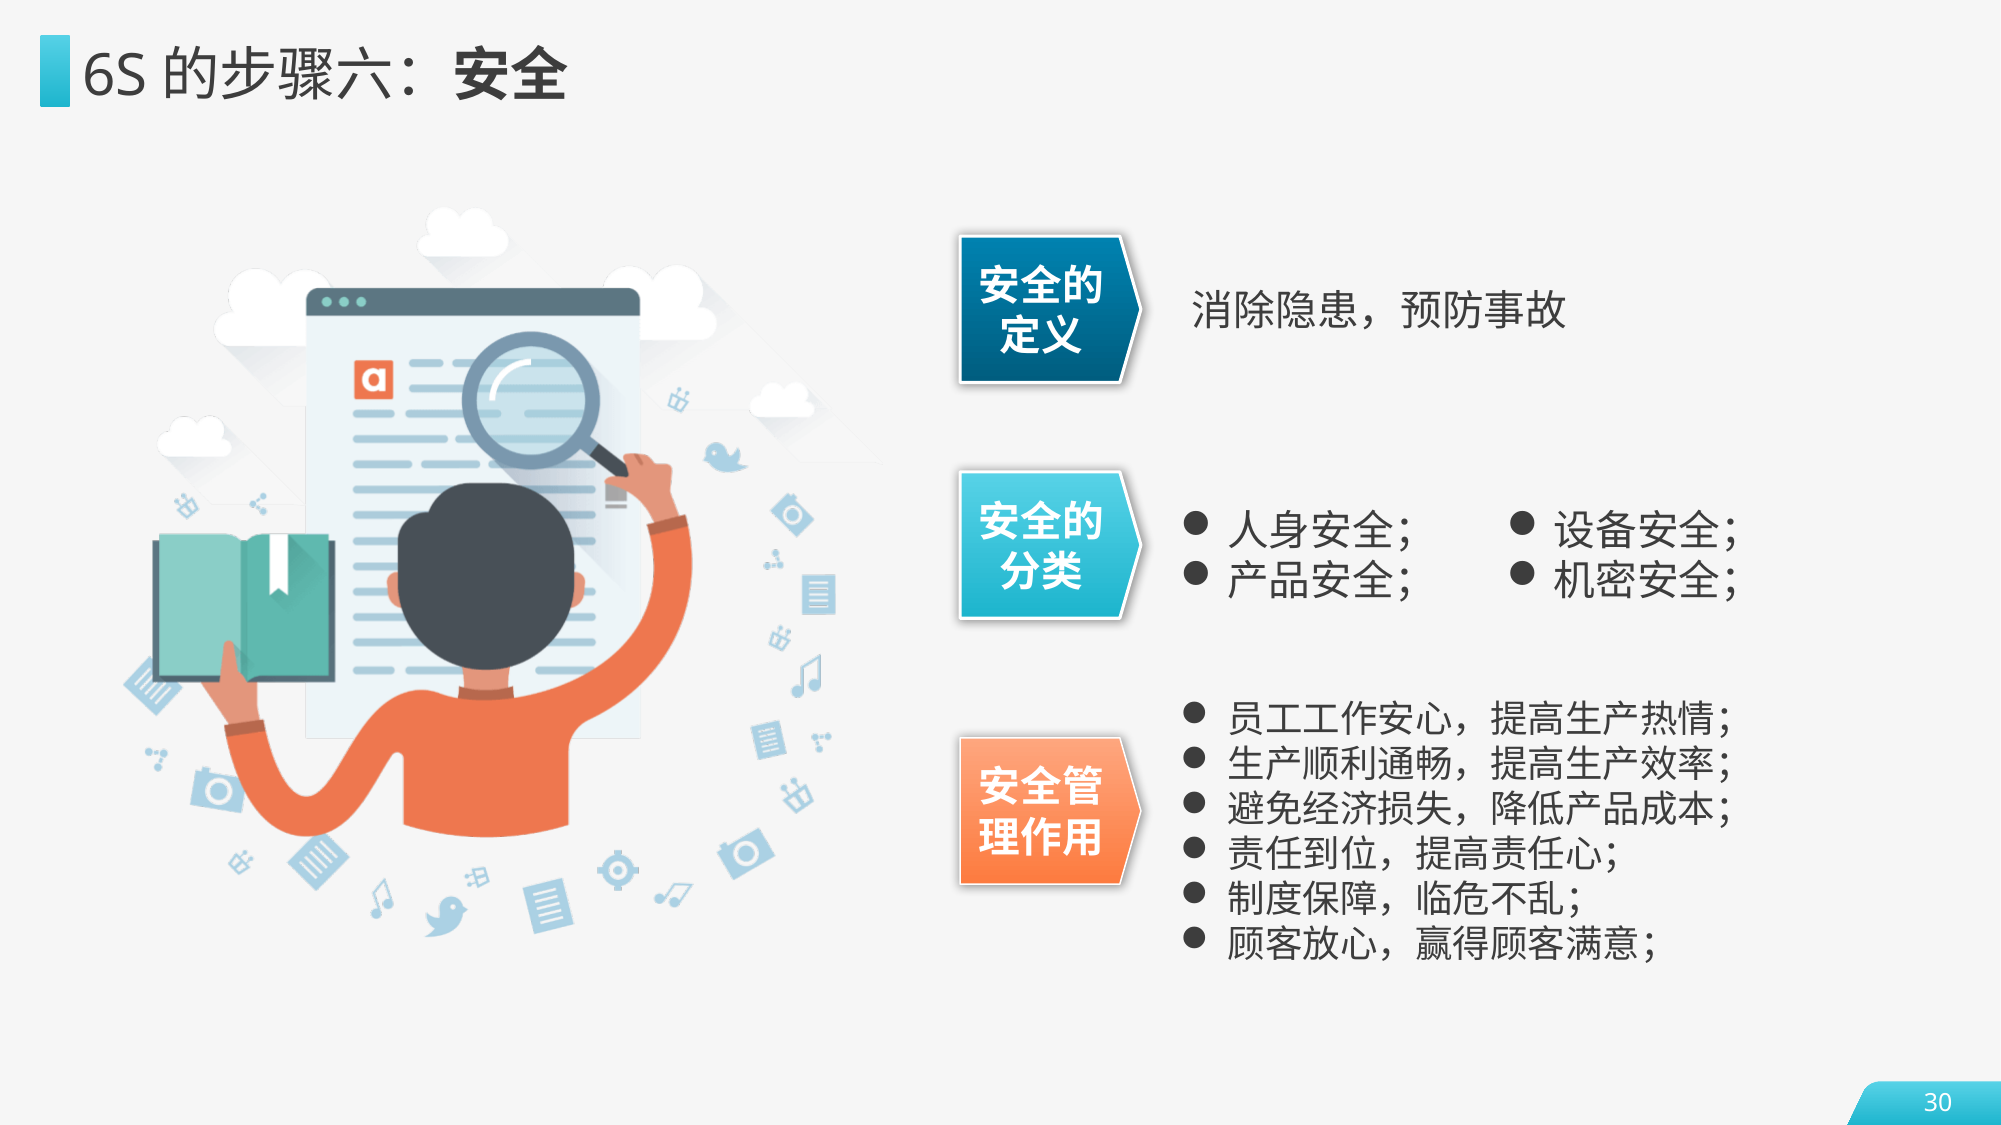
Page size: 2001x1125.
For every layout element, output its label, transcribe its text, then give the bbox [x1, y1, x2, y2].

text_box 人身安全； 产品安全； [1165, 496, 1486, 611]
text_box 设备安全； 机密安全； [1492, 496, 1813, 611]
text_box 消除隐患，预防事故 [1177, 276, 1882, 342]
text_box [952, 235, 1142, 383]
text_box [952, 471, 1142, 619]
text_box 6S的步骤六：安全 [82, 36, 1120, 107]
picture [119, 180, 883, 944]
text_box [959, 737, 1142, 885]
text_box [40, 35, 70, 107]
text_box 员工工作安心，提高生产热情； 生产顺利通畅，提高生产效率； 避免经济损失，降低产品成本； 责任到位，提高责任心； 制度保障，临危不乱； 顾客放心，赢得顾客满意； [1165, 687, 1882, 973]
